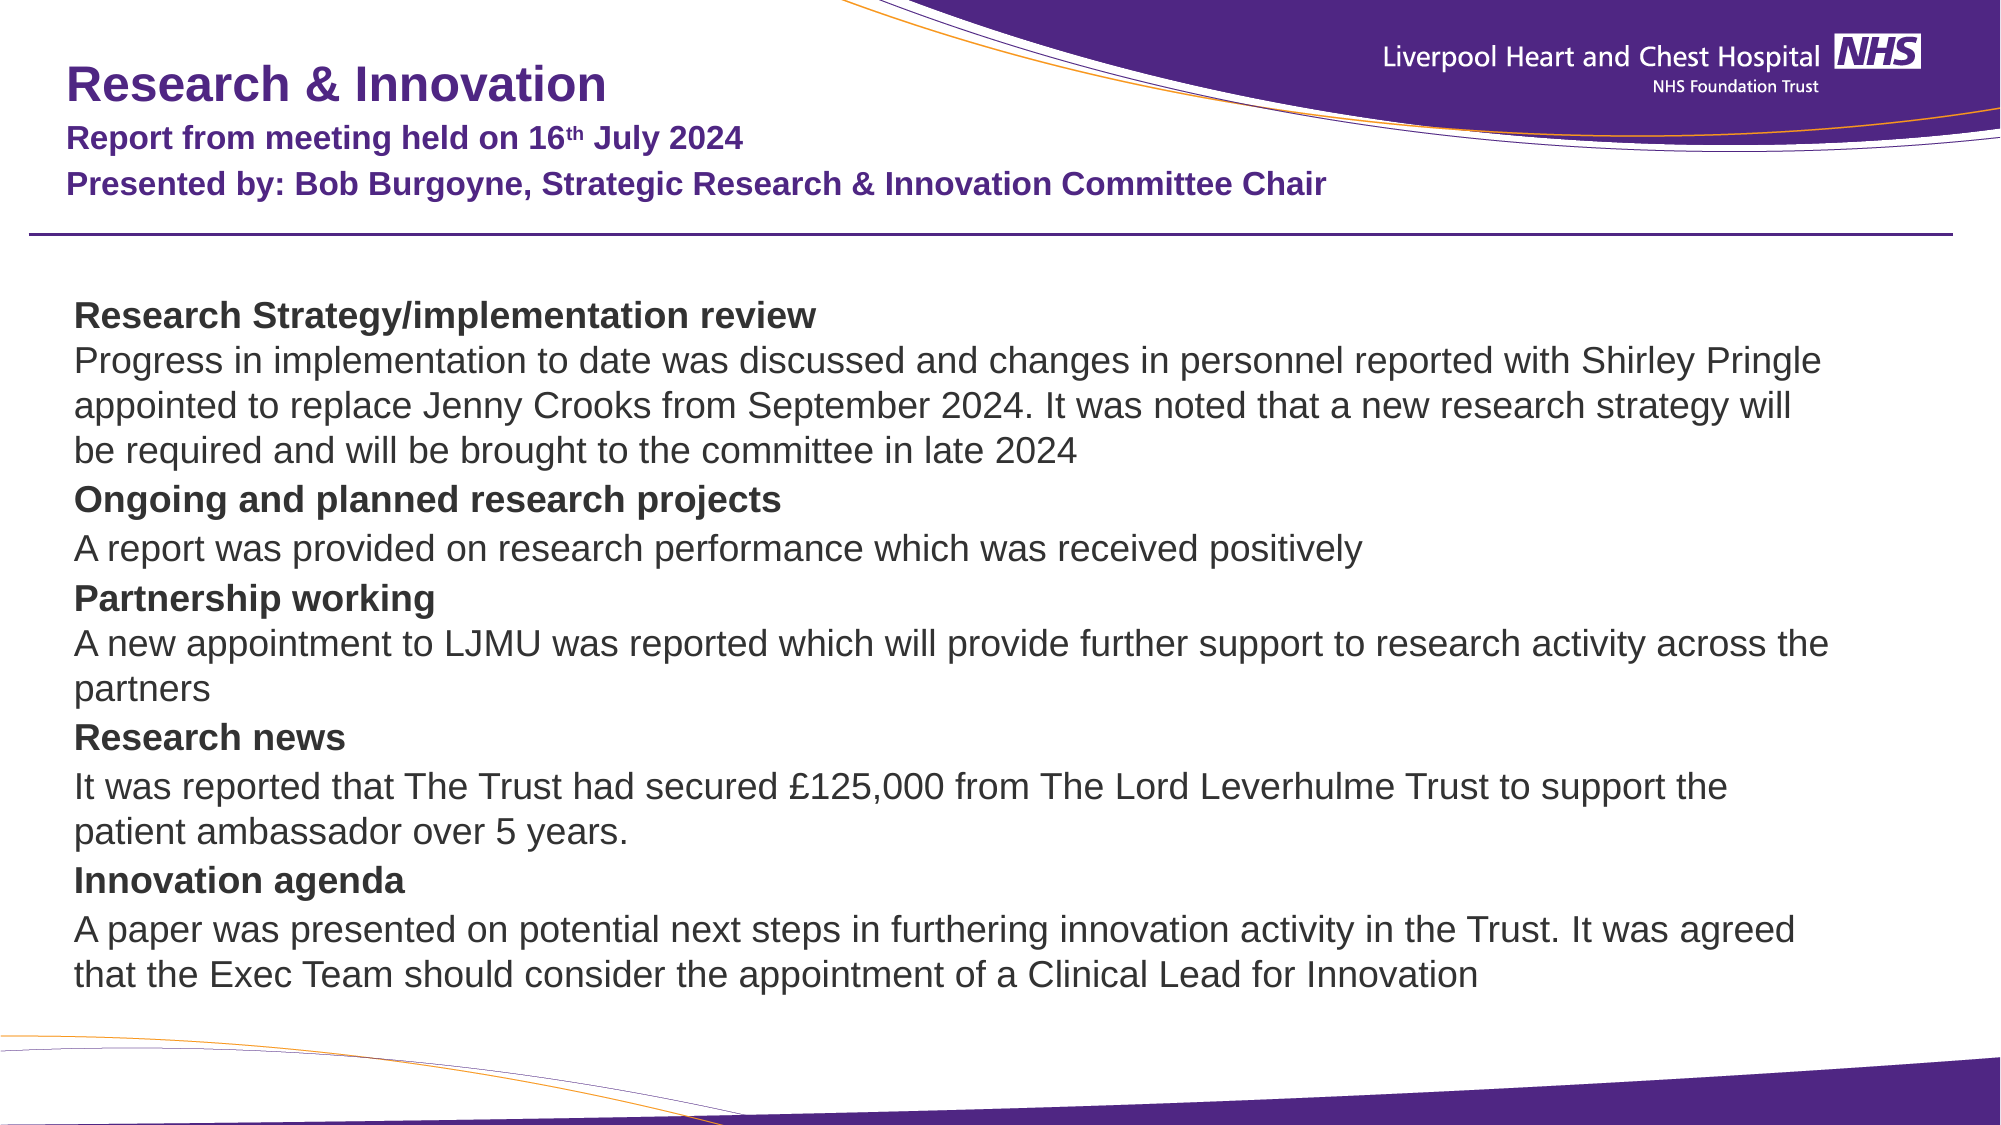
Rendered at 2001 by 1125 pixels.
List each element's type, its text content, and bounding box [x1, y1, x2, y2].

text_box Research Strategy/implementation review Progress in implementation to date was discussed and changes in personnel reported with Shirley Pringle appointed to replace Jenny Crooks from September 2024. It was noted that a new research strategy will be required and will be brought to the committee in late 2024 Ongoing and planned research projects A report was provided on research performance which was received positively Partnership working A new appointment to LJMU was reported which will provide further support to research activity across the partners Research news It was reported that The Trust had secured £125,000 from The Lord Leverhulme Trust to support the patient ambassador over 5 years. Innovation agenda A paper was presented on potential next steps in furthering innovation activity in the Trust. It was agreed that the Exec Team should consider the appointment of a Clinical Lead for Innovation [58, 283, 1847, 1048]
text_box Research & Innovation Report from meeting held on 16th July 2024 Presented by: Bob Burgoyne, Strategic Research & Innovation Committee Chair [51, 71, 1931, 210]
picture [0, 0, 2001, 1125]
